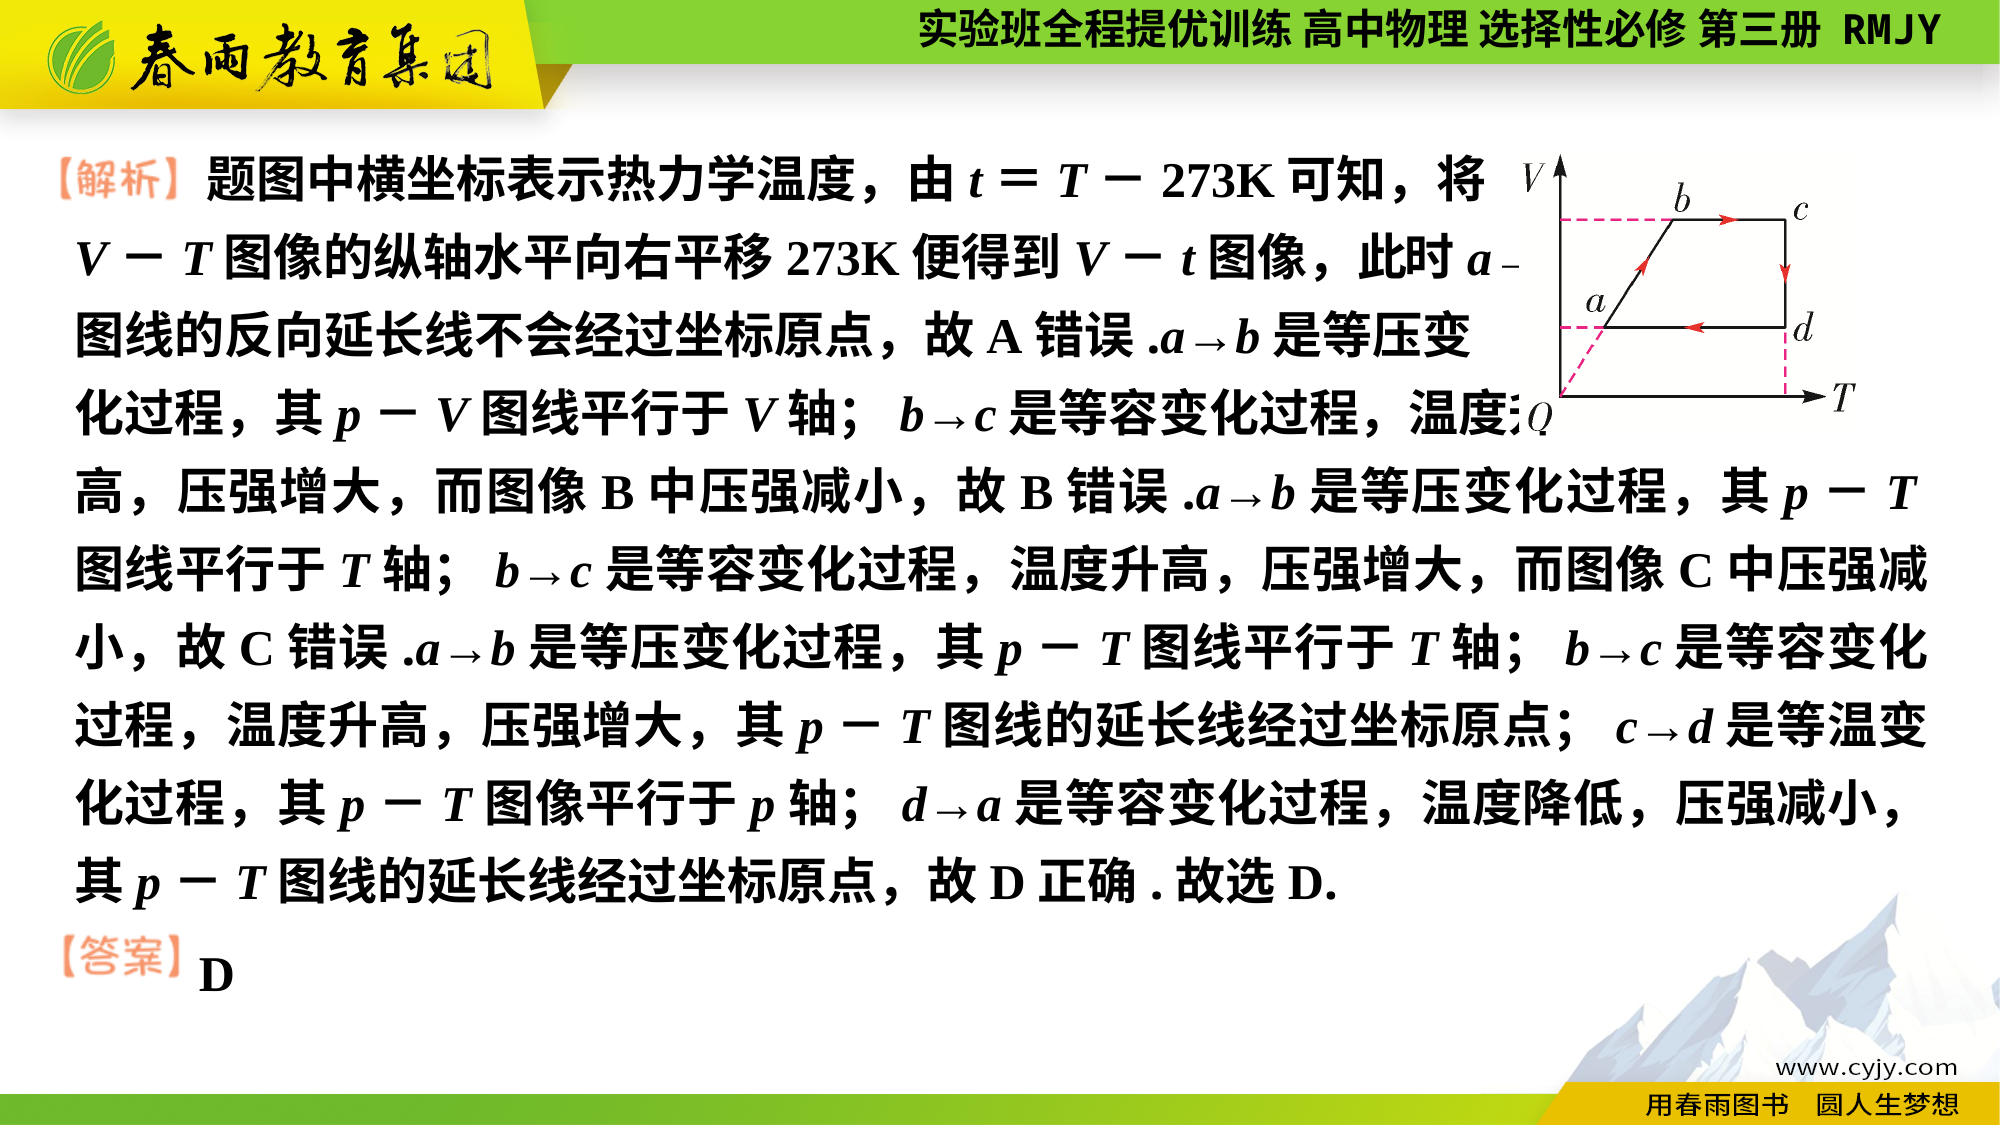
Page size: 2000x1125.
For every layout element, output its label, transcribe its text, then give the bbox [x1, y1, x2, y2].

list 题图中横坐标表示热力学温度，由t＝T－273K可知，将 V－T图像的纵轴水平向右平移273K便得到V－t图像，此时a→b 图线的反向延长线不会经过坐标原点，故A错误.a→b是等压变 化过程，其p－V图线平行于V轴；b→c是等容变化过程，温度升 高，压强增大，而图像B中压强减小，故B错误.a→b是等压变化过程，其p－T图线平行于T轴；b→c是等容变化过程，温度升高，压强增大，而图像C中压强减小，故C错误.a→b是等压变化过程，其p－T图线平行于T轴；b→c是等容变化过程，温度升高，压强增大，其p－T图线的延长线经过坐标原点；c→d是等温变化过程，其p－T图像平行于p轴；d→a是等容变化过程，温度降低，压强减小，其p－T图线的延长线经过坐标原点，故D正确.故选D. [59, 122, 1944, 917]
picture [0, 0, 2000, 1125]
text_box D [59, 904, 410, 1010]
